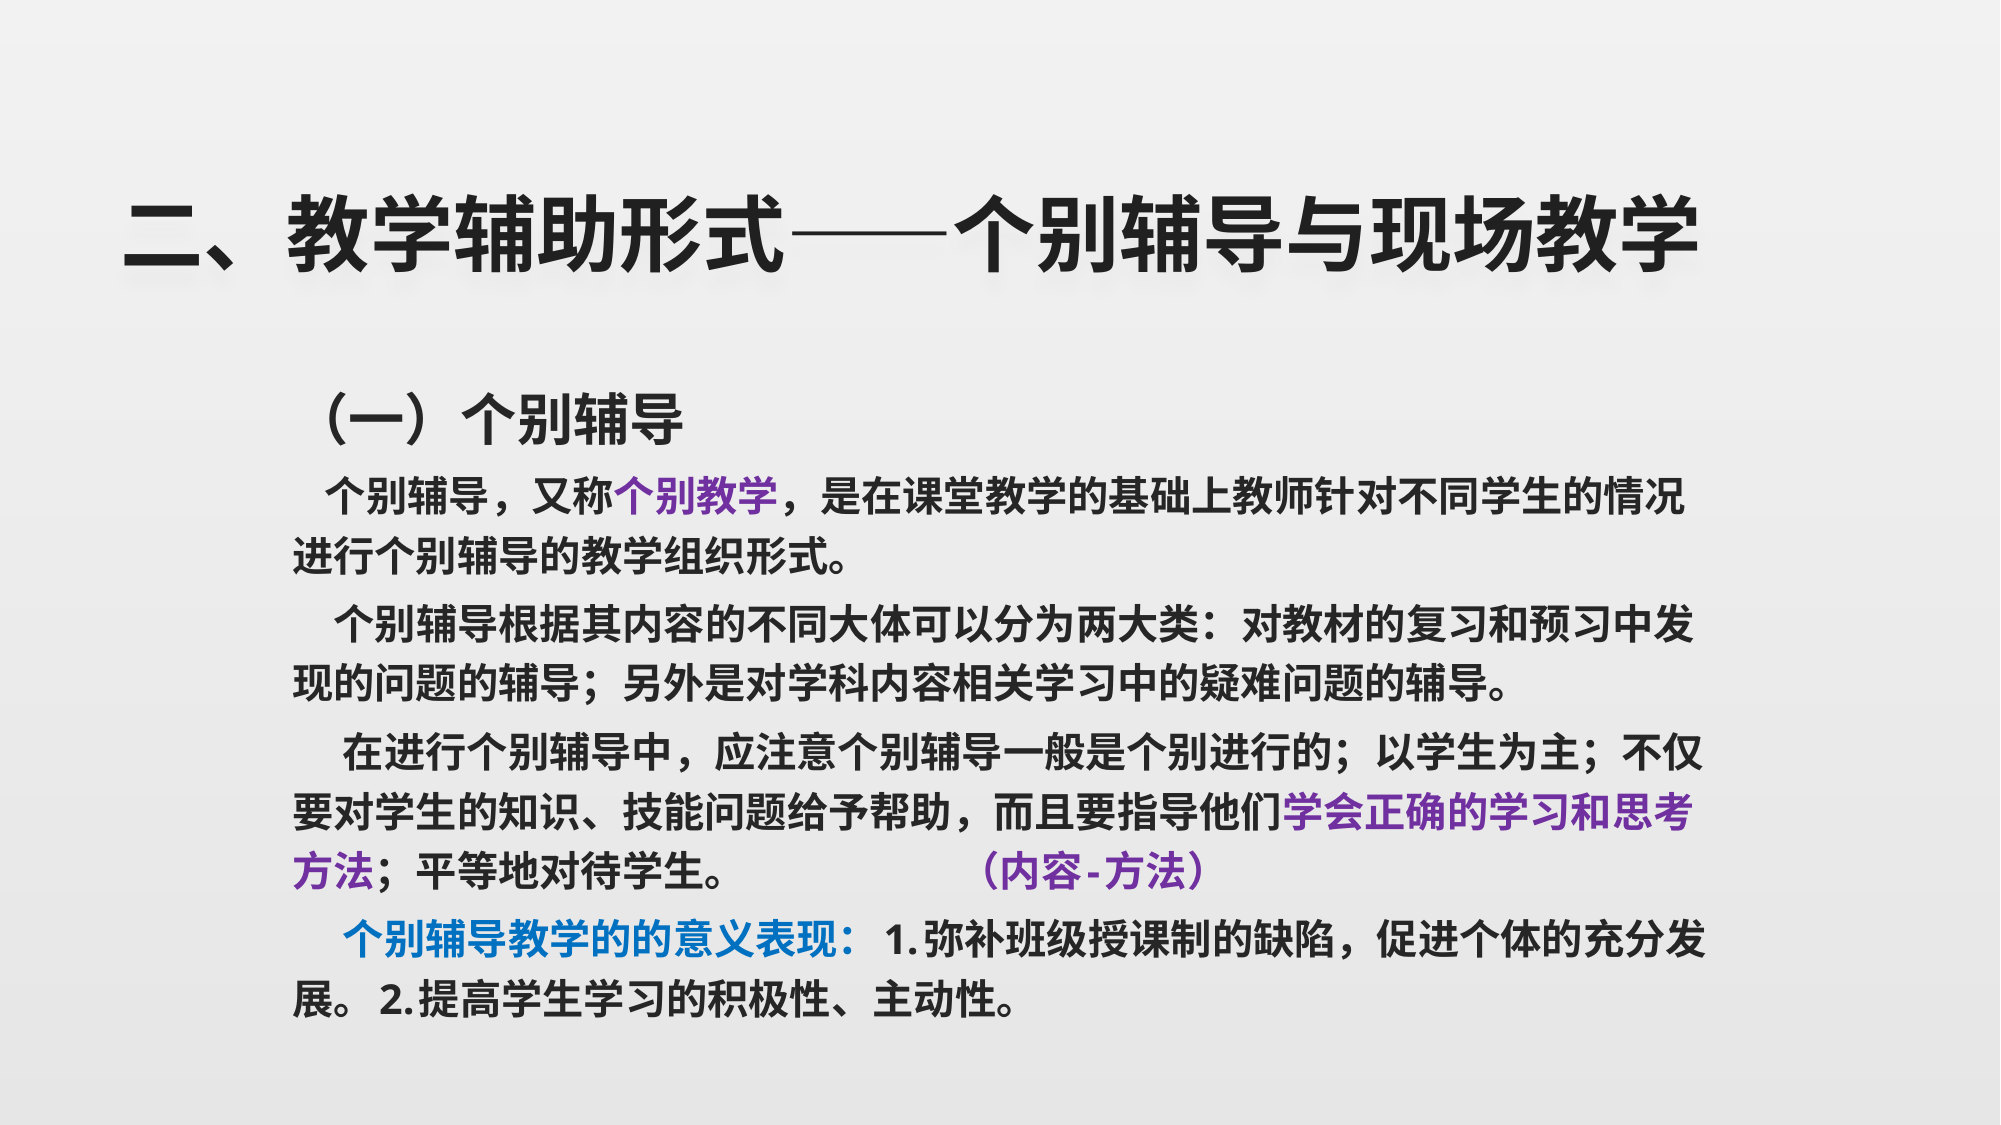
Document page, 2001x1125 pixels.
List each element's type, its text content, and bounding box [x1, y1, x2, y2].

title 二、教学辅助形式——个别辅导与现场教学 [100, 171, 1900, 307]
list （一）个别辅导 个别辅导，又称个别教学，是在课堂教学的基础上教师针对不同学生的情况进行个别辅导的教学组织形式。 个别辅导根据其内容的不同大体可以分为两大类：对教材的复习和预习中发现的问题的辅导；另外是对学科内容相关学习中的疑难问题的辅导。 在进行个别辅导中，应注意个别辅导一般是个别进行的；以学生为主；不仅要对学生的知识、技能问题给予帮助，而且要指导他们学会正确的学习和思考方法；平等地对待学生。 （内容-方法） 个别辅导教学的的意义表现：1.弥补班级授课制的缺陷，促进个体的充分发展。2.提高学生学习的积极性、主动性。 [272, 360, 1728, 1044]
